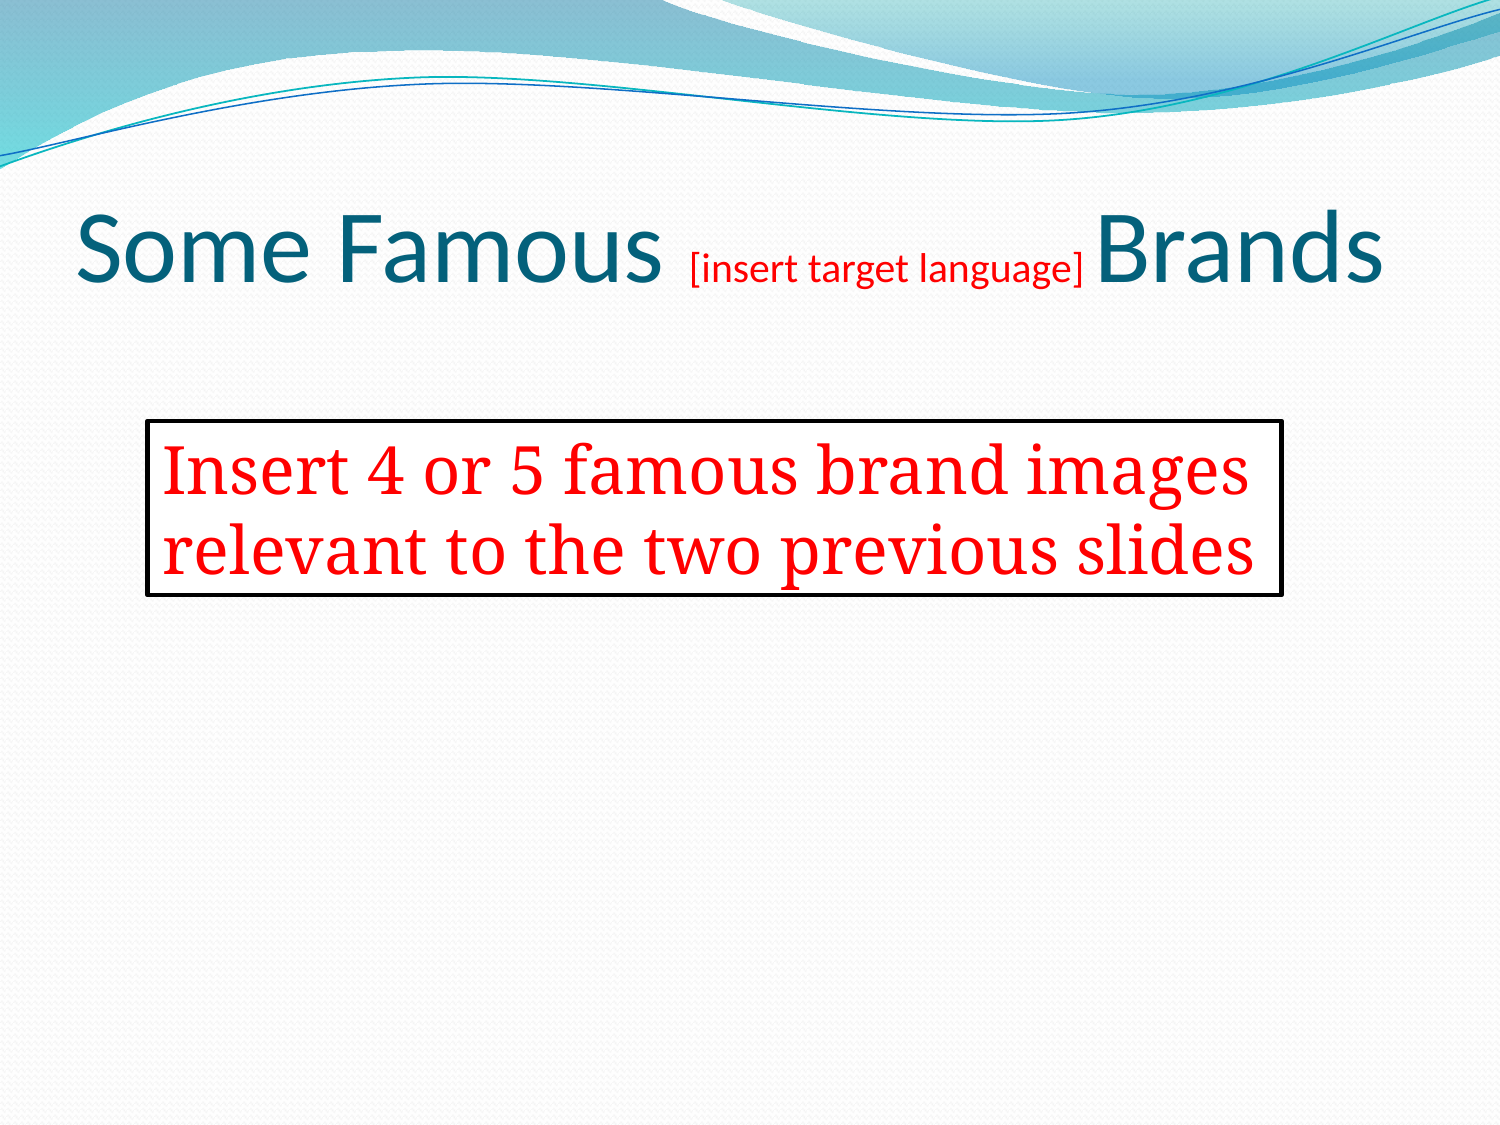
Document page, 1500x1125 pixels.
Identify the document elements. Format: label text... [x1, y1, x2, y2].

title Some Famous [insert target language] Brands [74, 115, 1426, 304]
text_box Insert 4 or 5 famous brand images relevant to the two previous slides [145, 419, 1284, 597]
